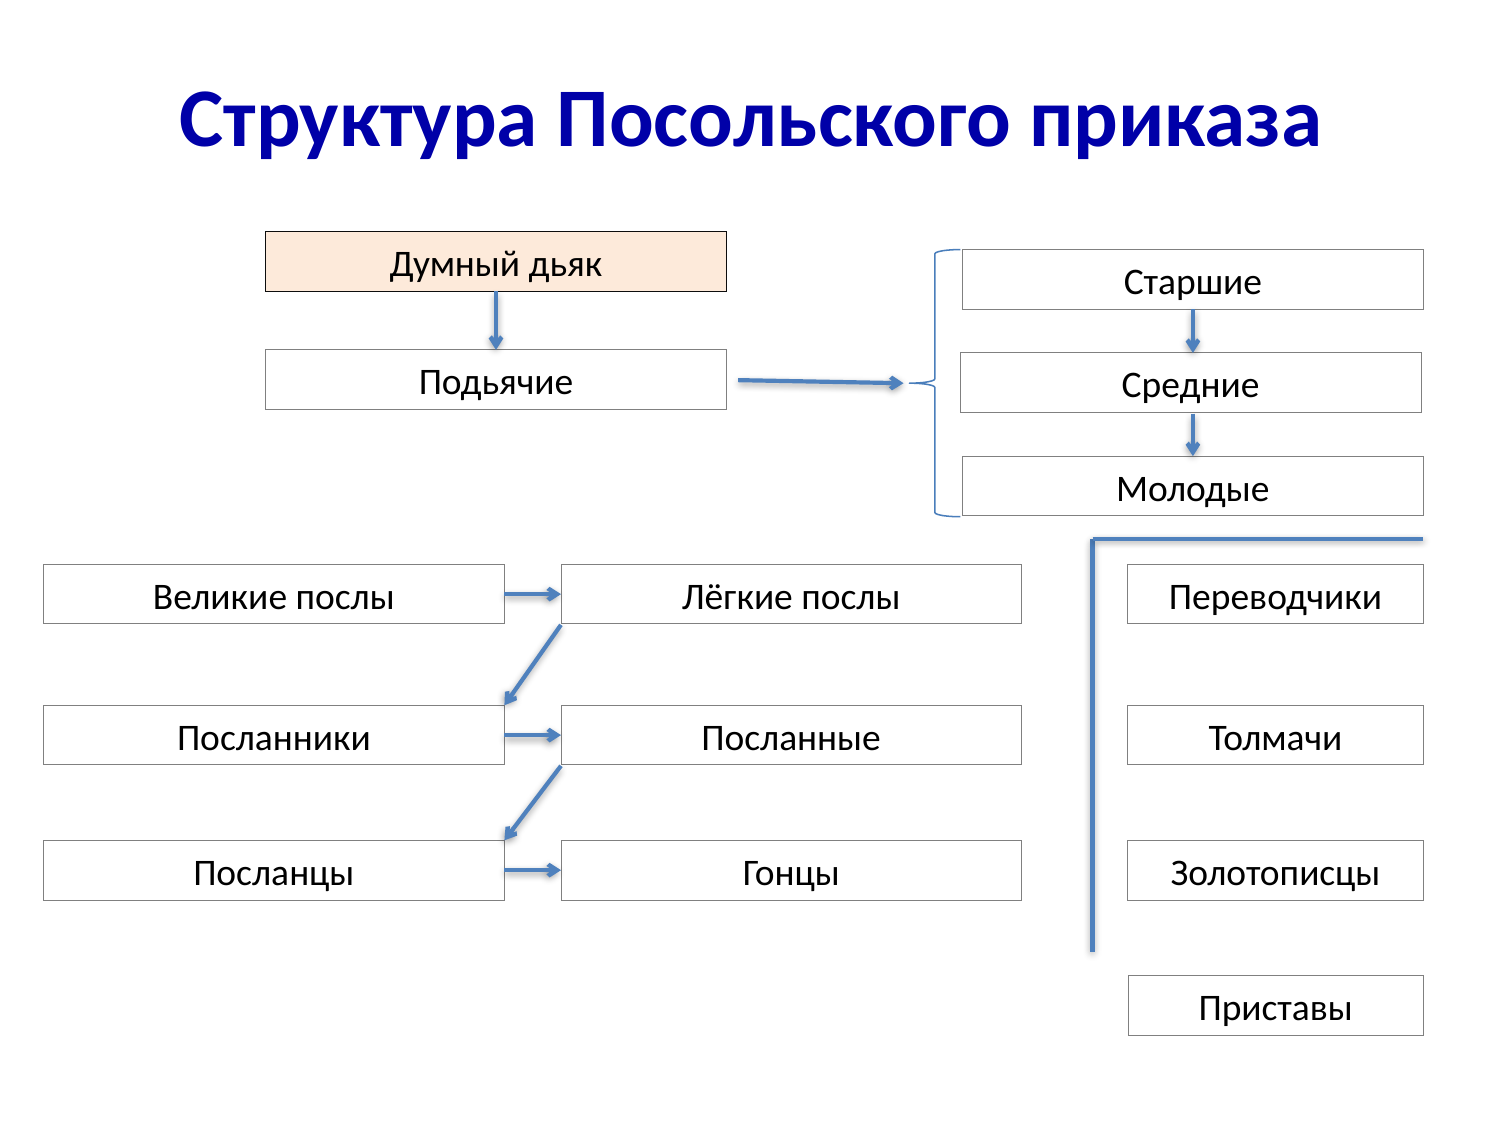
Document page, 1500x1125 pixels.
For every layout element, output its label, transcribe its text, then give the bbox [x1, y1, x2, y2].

title Структура Посольского приказа [76, 30, 1427, 197]
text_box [1092, 538, 1424, 1037]
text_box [265, 231, 1424, 517]
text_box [43, 564, 1022, 902]
